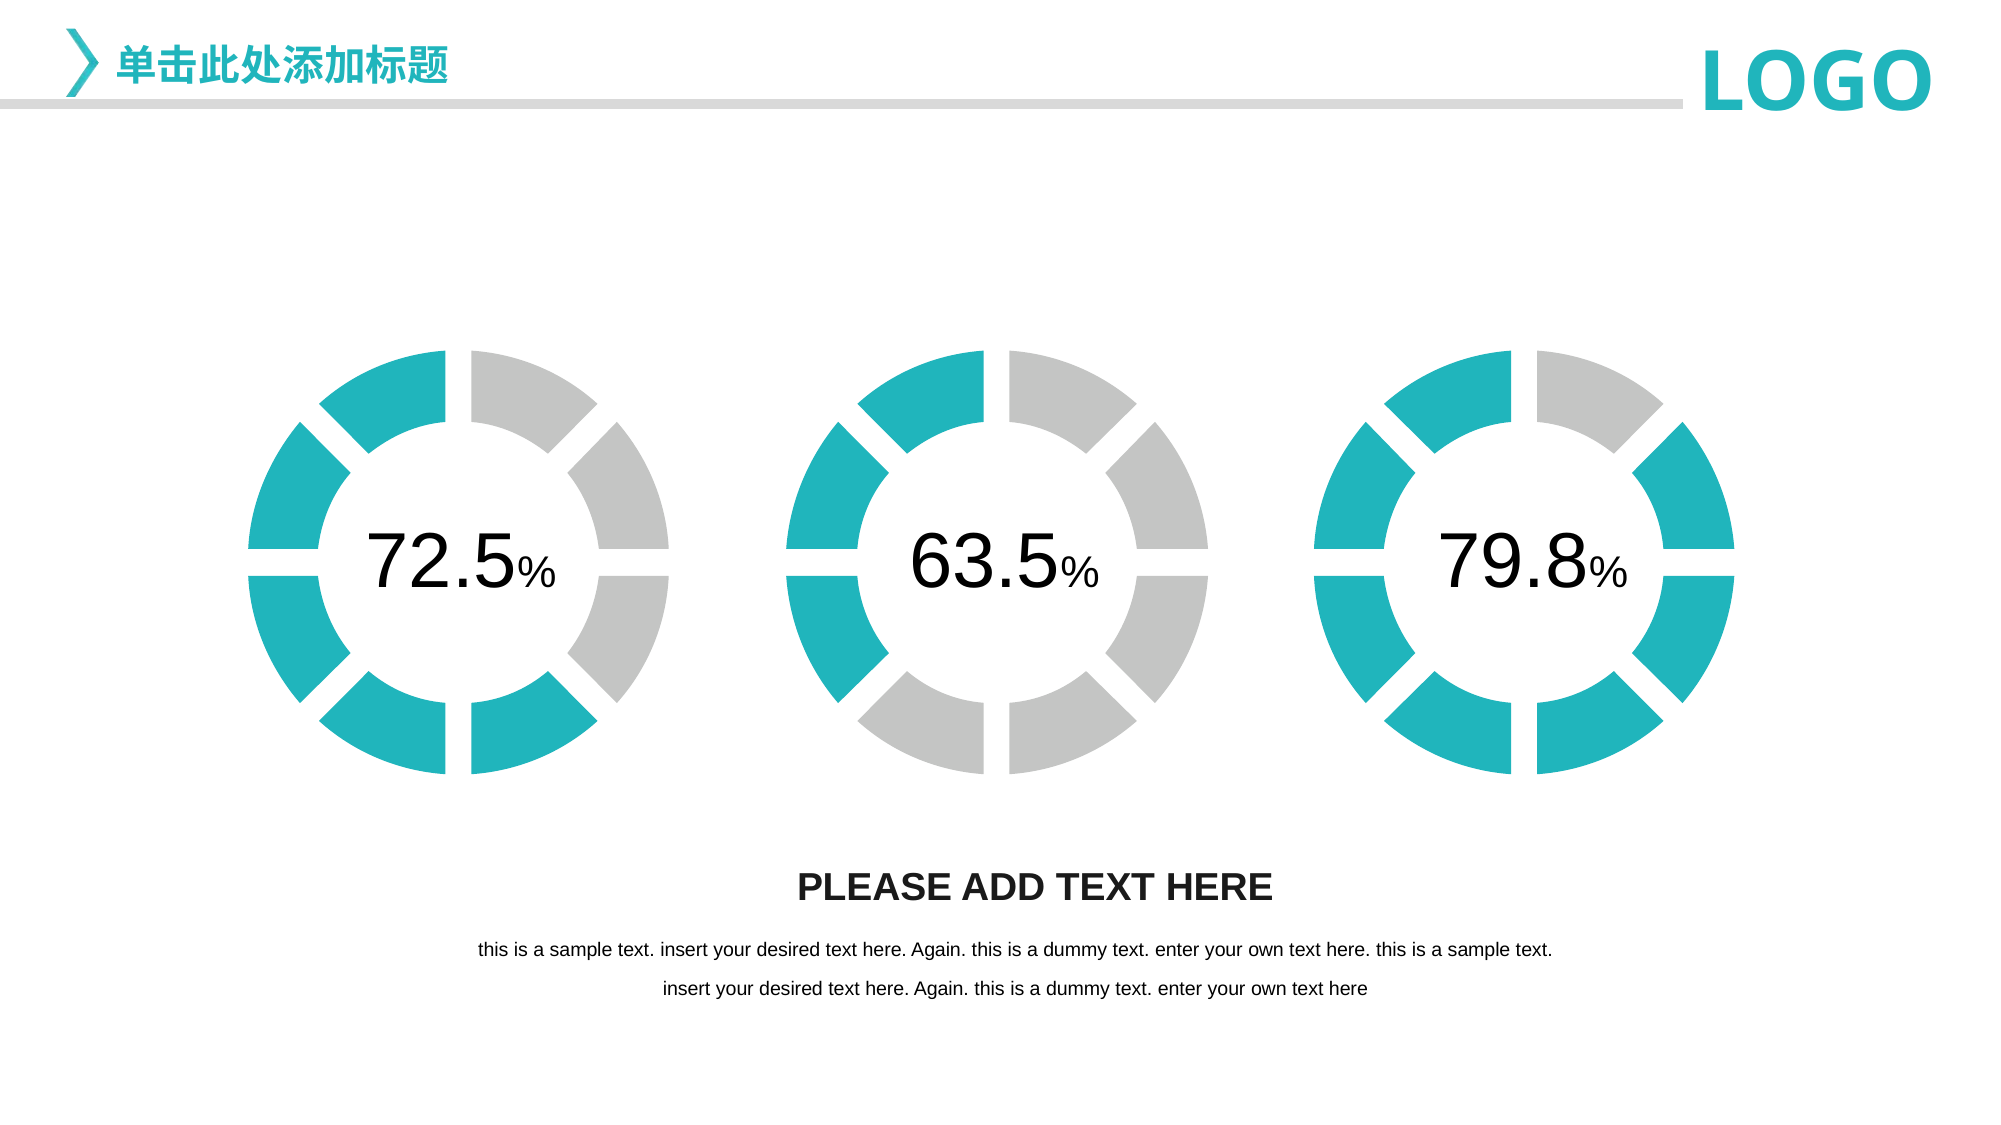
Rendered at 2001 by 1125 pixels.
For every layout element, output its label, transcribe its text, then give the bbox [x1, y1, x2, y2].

text_box this is a sample text. insert your desired text here. Again. this is a dummy text. enter your own text here. this is a sample text. insert your desired text here. Again. this is a dummy text. enter your own text here [447, 913, 1583, 1007]
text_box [65, 28, 99, 98]
text_box PLEASE ADD TEXT HERE [782, 854, 1288, 916]
text_box 单击此处添加标题 [100, 31, 465, 97]
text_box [248, 350, 669, 775]
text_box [786, 350, 1209, 775]
text_box LOGO [1683, 19, 2000, 135]
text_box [1313, 350, 1735, 775]
